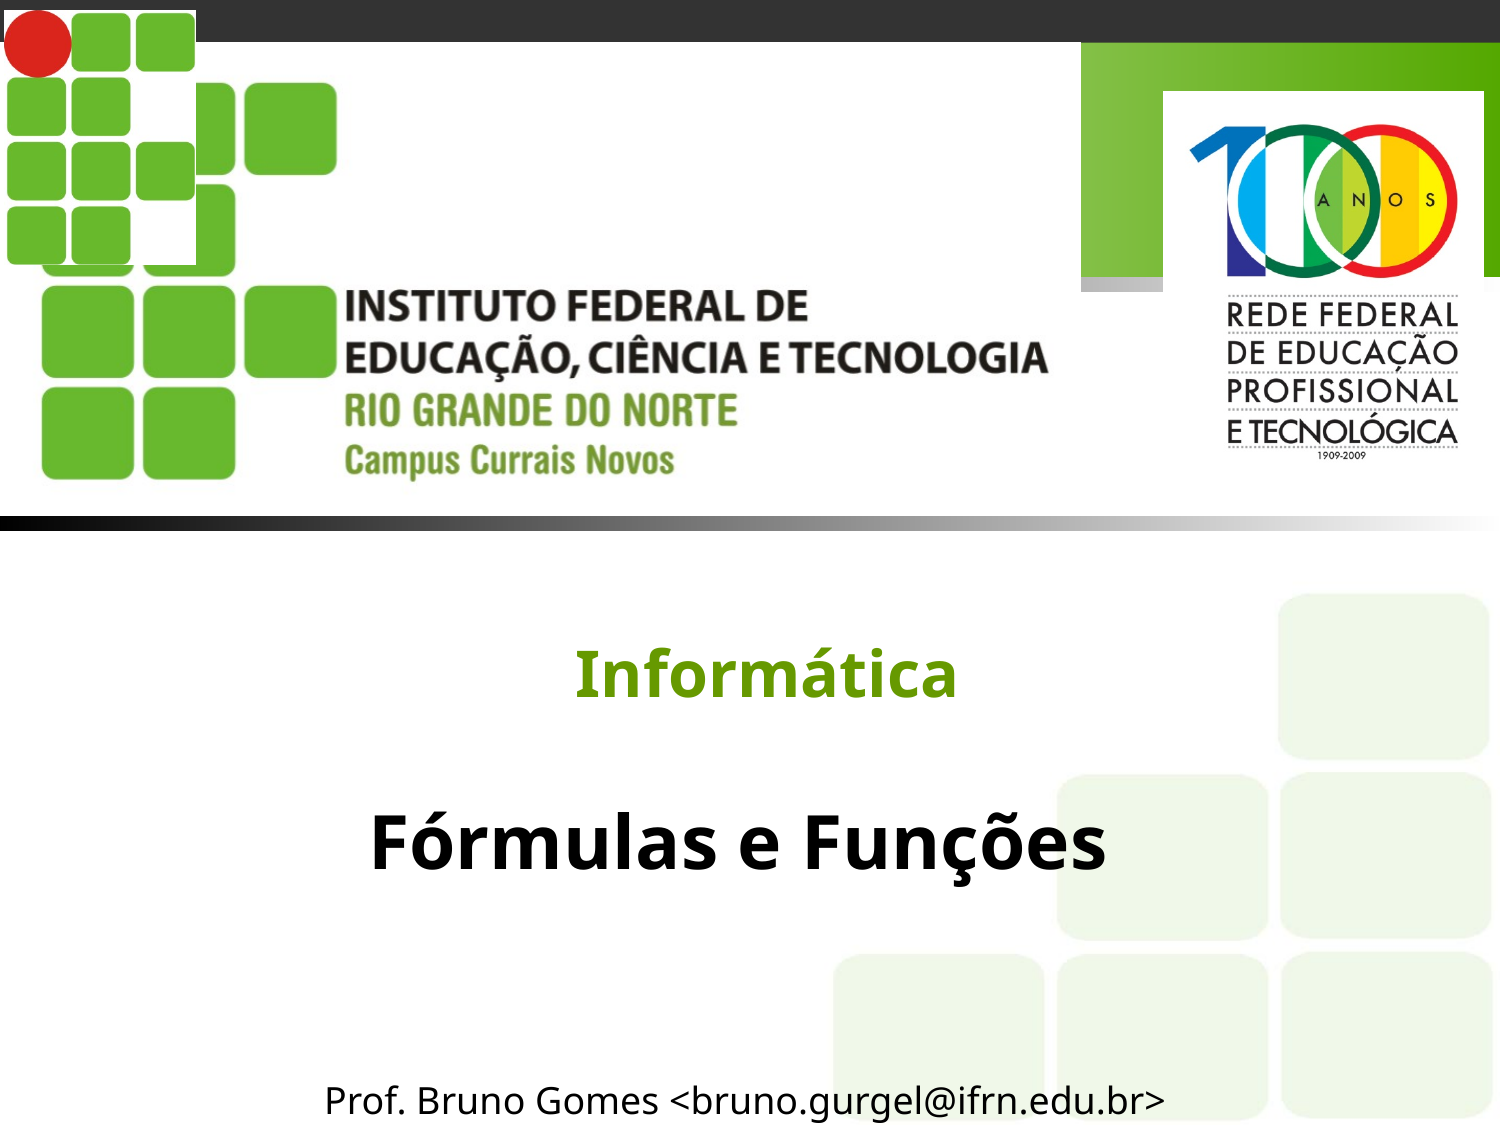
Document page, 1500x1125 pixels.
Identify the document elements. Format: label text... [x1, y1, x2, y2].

text_box Fórmulas e Funções [100, 786, 1376, 964]
picture [0, 10, 1081, 511]
picture [738, 547, 1500, 1125]
text_box Informática [112, 550, 1424, 792]
picture [1163, 91, 1484, 492]
